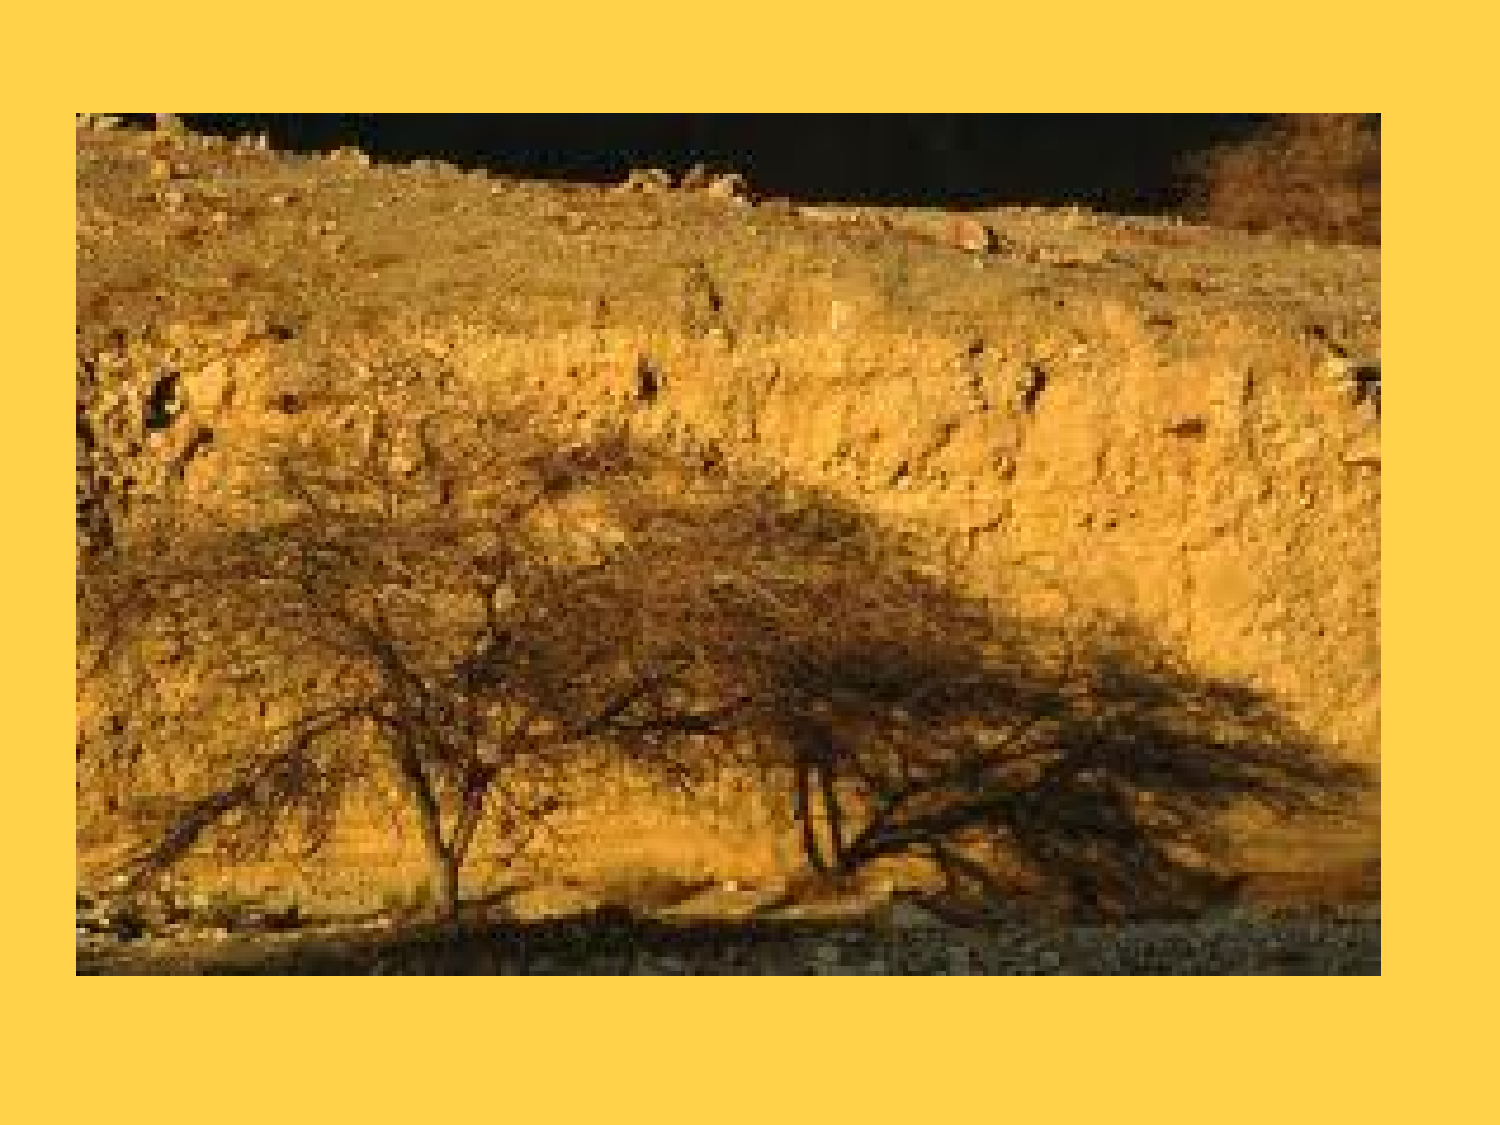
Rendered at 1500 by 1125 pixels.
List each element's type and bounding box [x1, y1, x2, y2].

picture [76, 113, 1381, 977]
